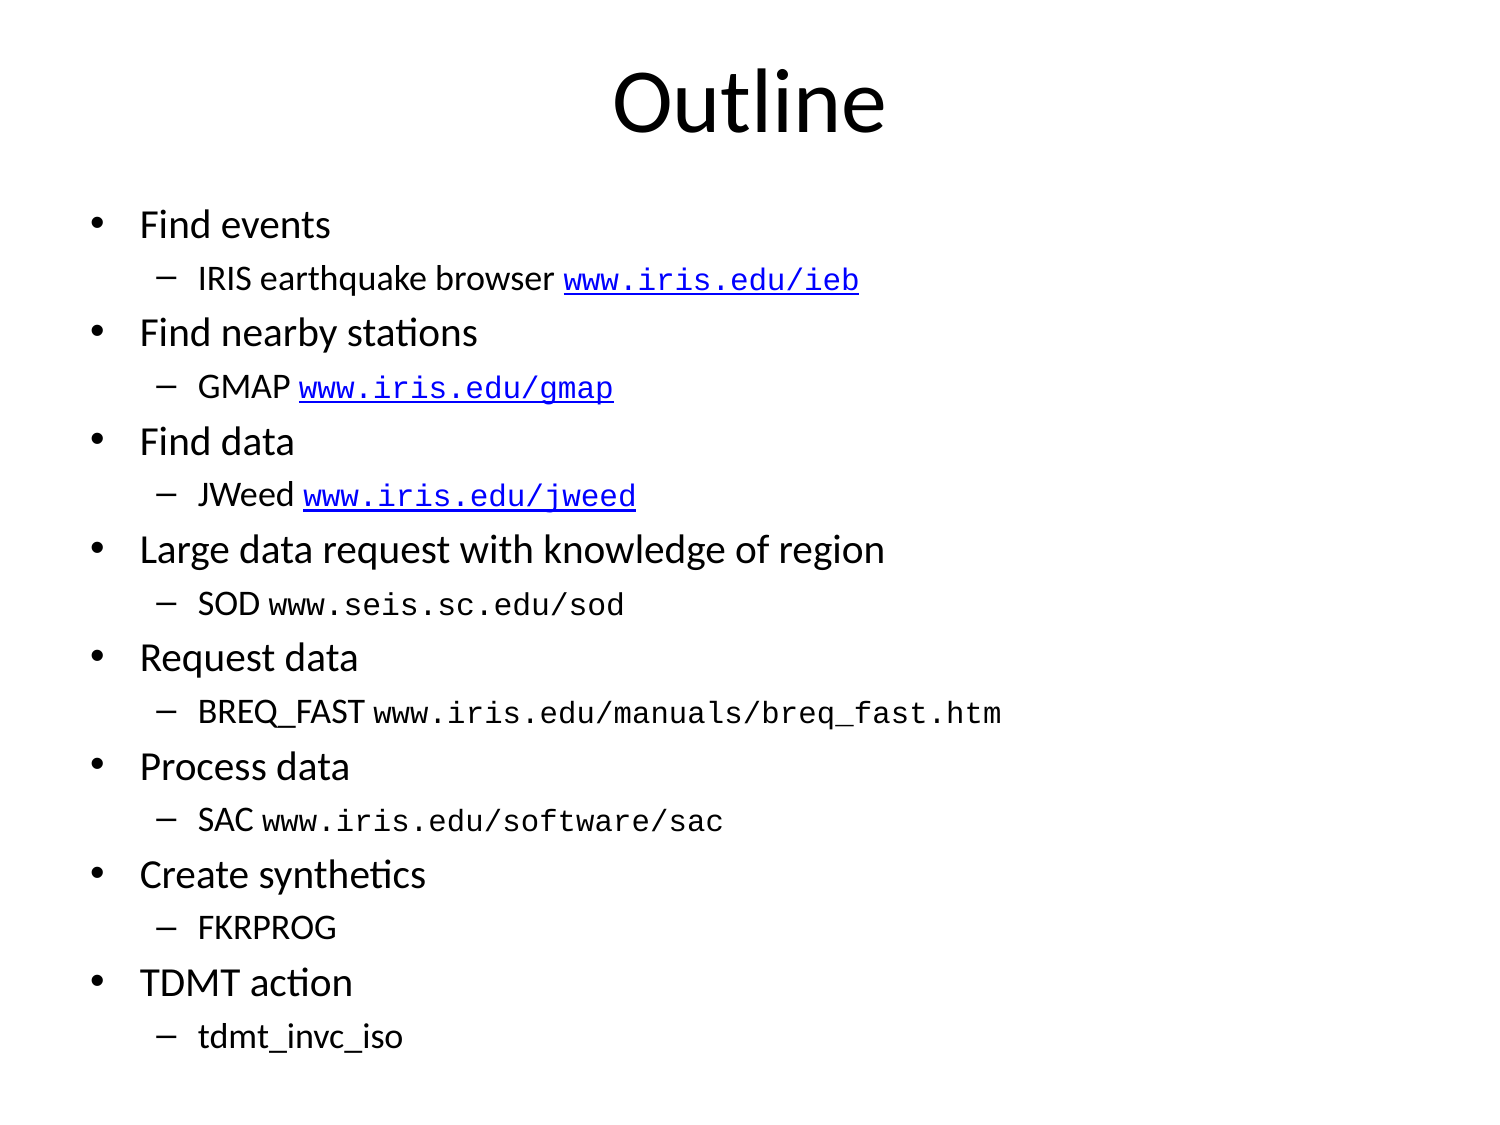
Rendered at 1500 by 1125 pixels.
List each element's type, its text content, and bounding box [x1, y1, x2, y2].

list Find events IRIS earthquake browser www.iris.edu/ieb Find nearby stations GMAP www.iris.edu/gmap Find data JWeed www.iris.edu/jweed Large data request with knowledge of region SOD www.seis.sc.edu/sod Request data BREQ_FAST www.iris.edu/manuals/breq_fast.htm Process data SAC www.iris.edu/software/sac Create synthetics FKRPROG TDMT action tdmt_invc_iso [75, 189, 1500, 1076]
title Outline [75, 2, 1425, 189]
